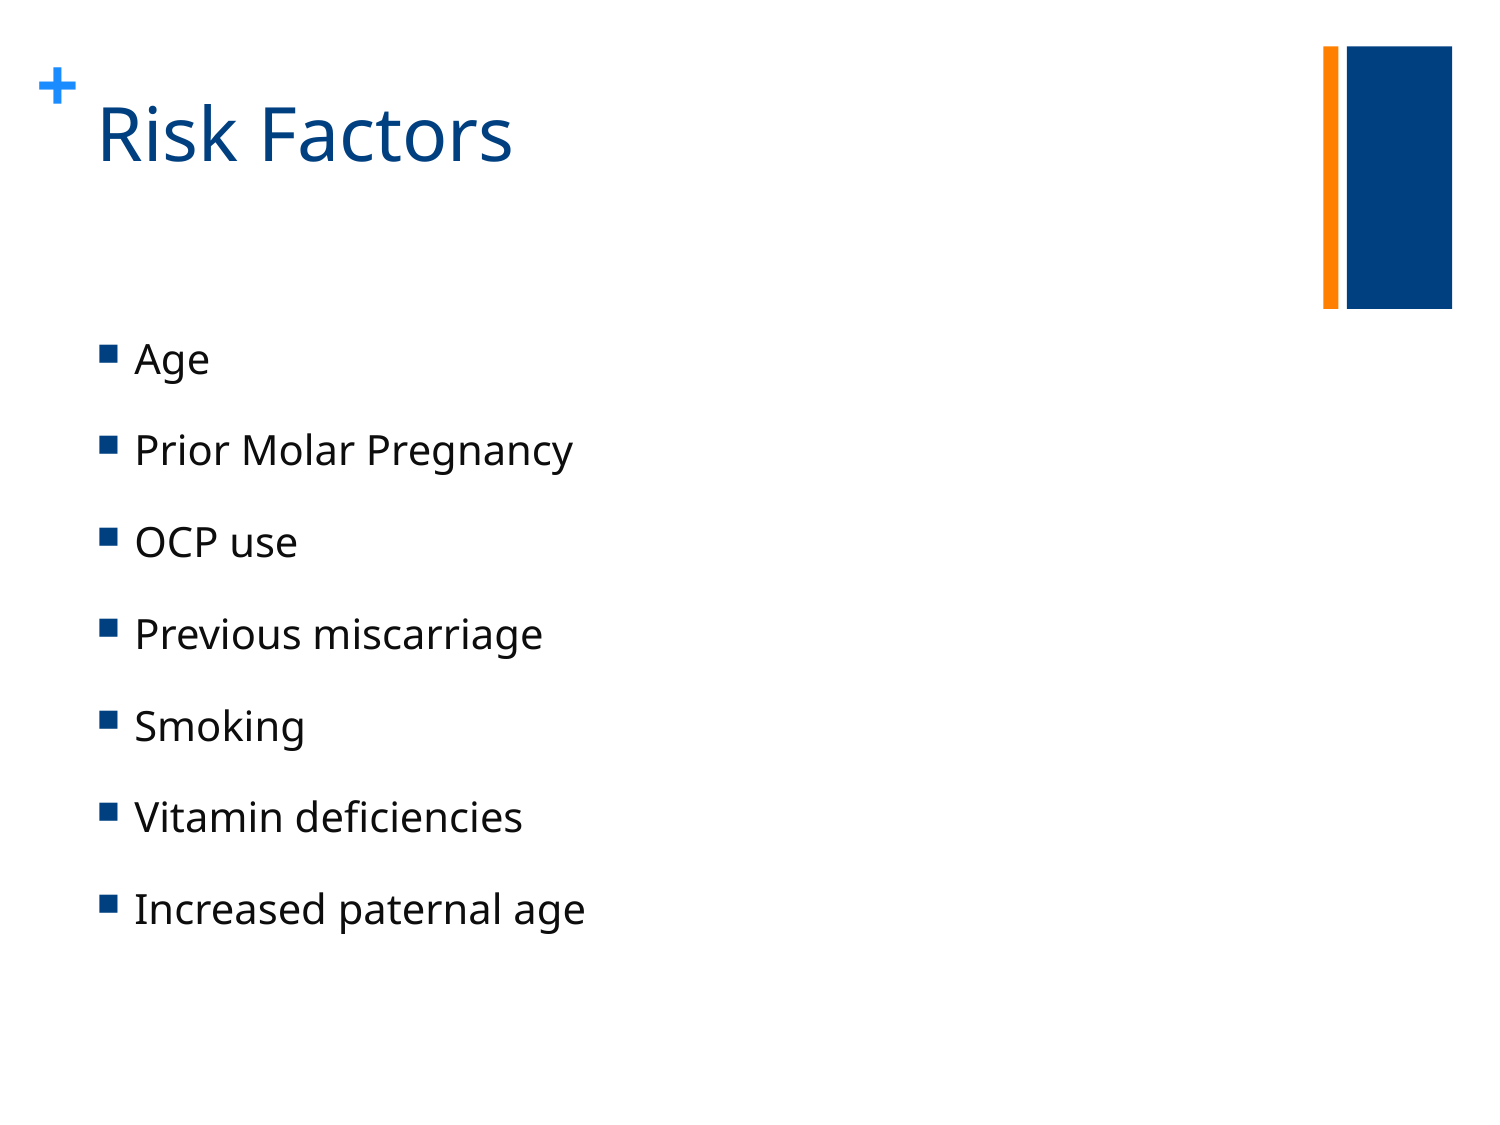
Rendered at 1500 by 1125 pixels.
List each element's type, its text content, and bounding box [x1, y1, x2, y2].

list Age Prior Molar Pregnancy OCP use Previous miscarriage Smoking Vitamin deficiencies Increased paternal age [81, 324, 1322, 1005]
title Risk Factors [81, 79, 1322, 263]
